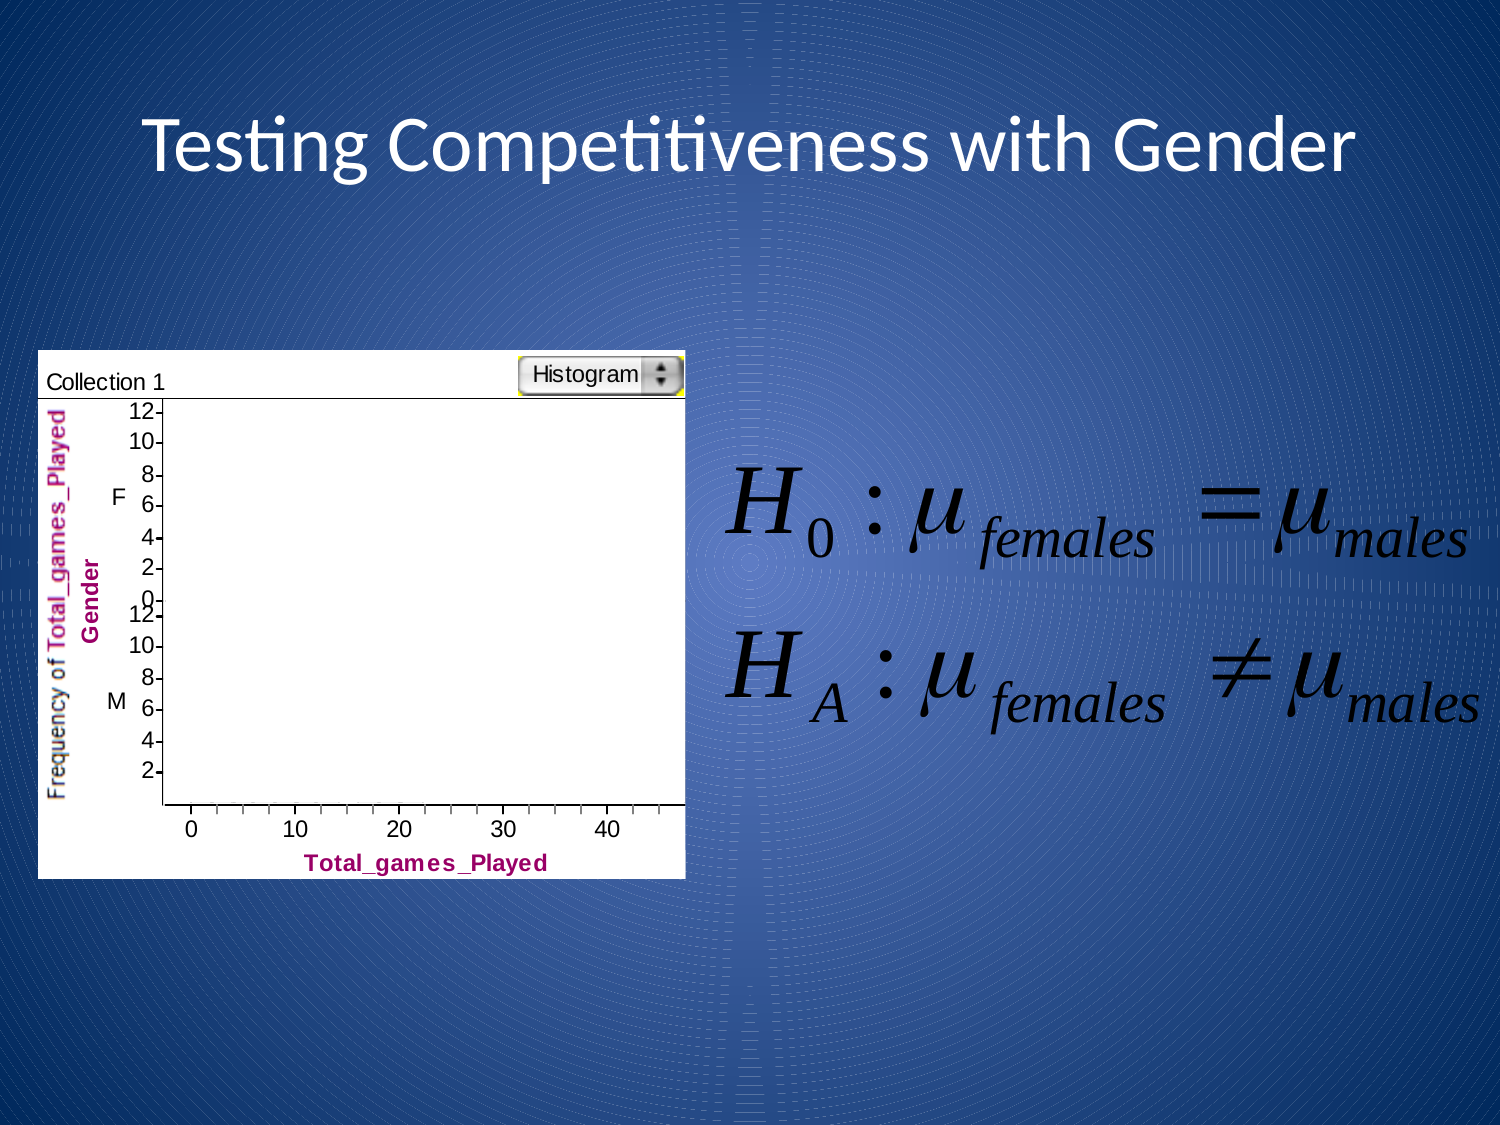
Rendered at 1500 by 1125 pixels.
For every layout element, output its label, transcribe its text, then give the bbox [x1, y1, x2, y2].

title Testing Competitiveness with Gender [74, 44, 1426, 233]
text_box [707, 437, 1500, 755]
picture [37, 349, 688, 881]
